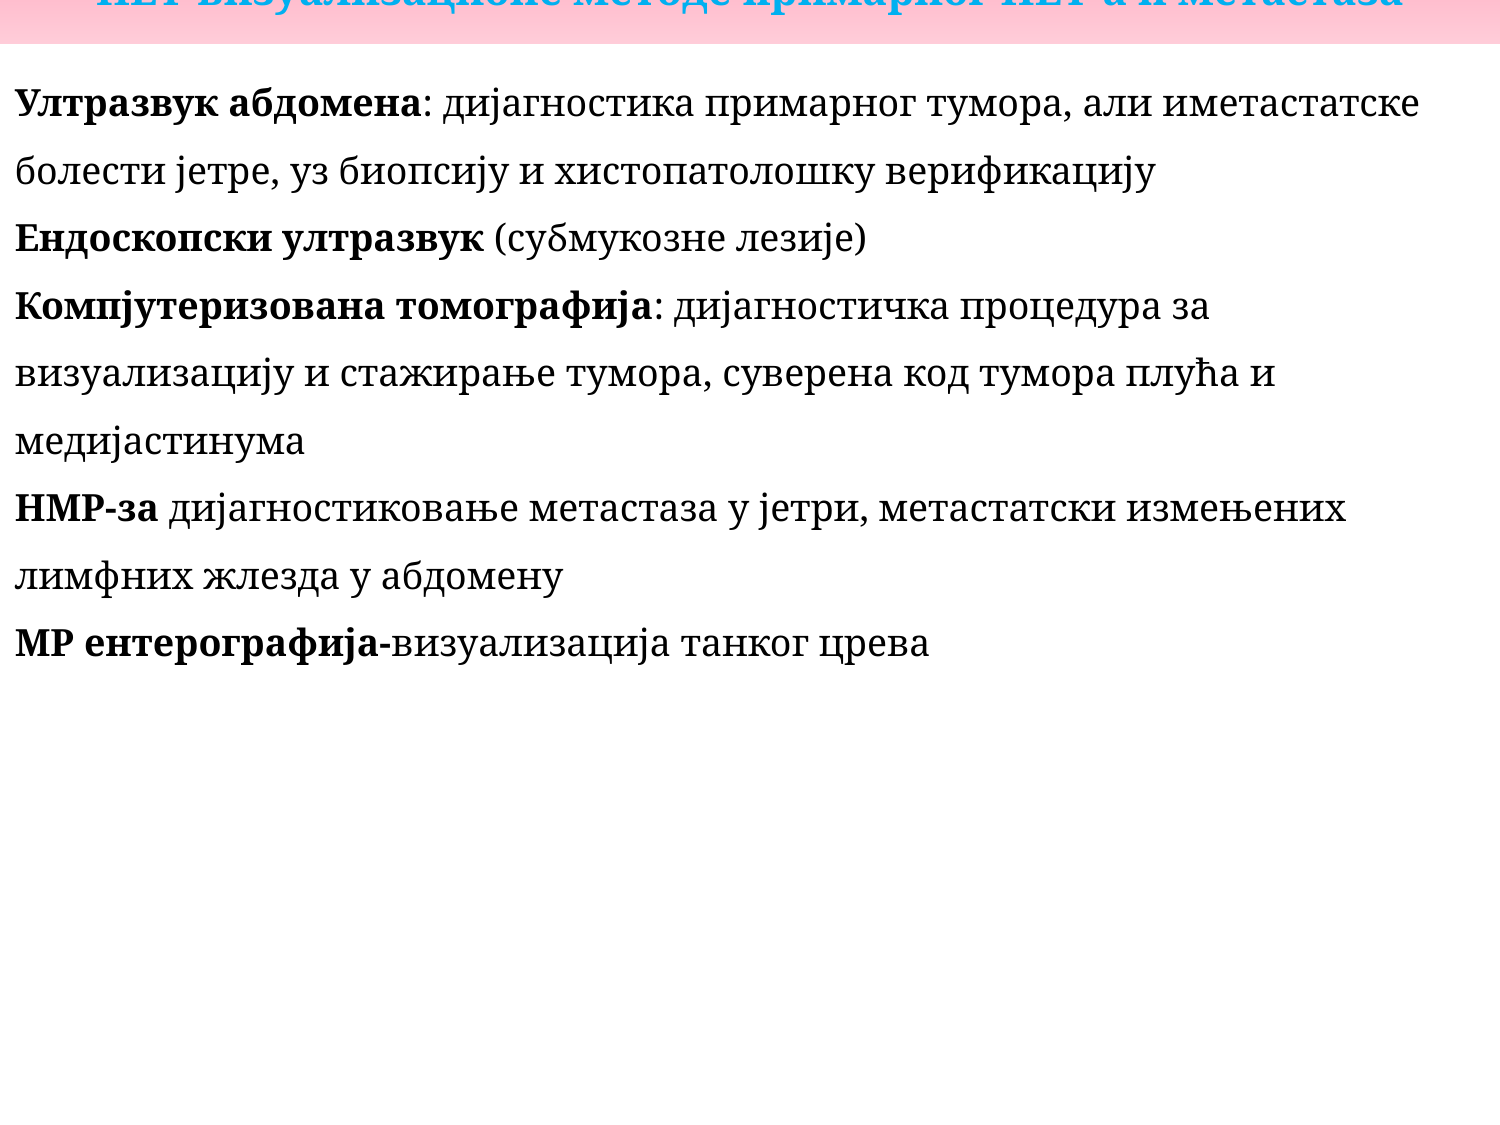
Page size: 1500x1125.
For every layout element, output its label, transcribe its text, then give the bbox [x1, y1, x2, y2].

text_box НЕТ-визуализационе методе примарног НЕТ-а и метастаза [0, 0, 1500, 44]
text_box Ултразвук абдомена: дијагностика примарног тумора, али иметастатске болести јетре, уз биопсију и хистопатолошку верификацију Ендоскопски ултразвук (субмукозне лезије) Компјутеризована томографија: дијагностичка процедура за визуализацију и стажирање тумора, суверена код тумора плућа и медијастинума НМР-за дијагностиковање метастаза у јетри, метастатски измењених лимфних жлезда у абдомену МР ентерографија-визуализација танког црева [0, 44, 1500, 672]
